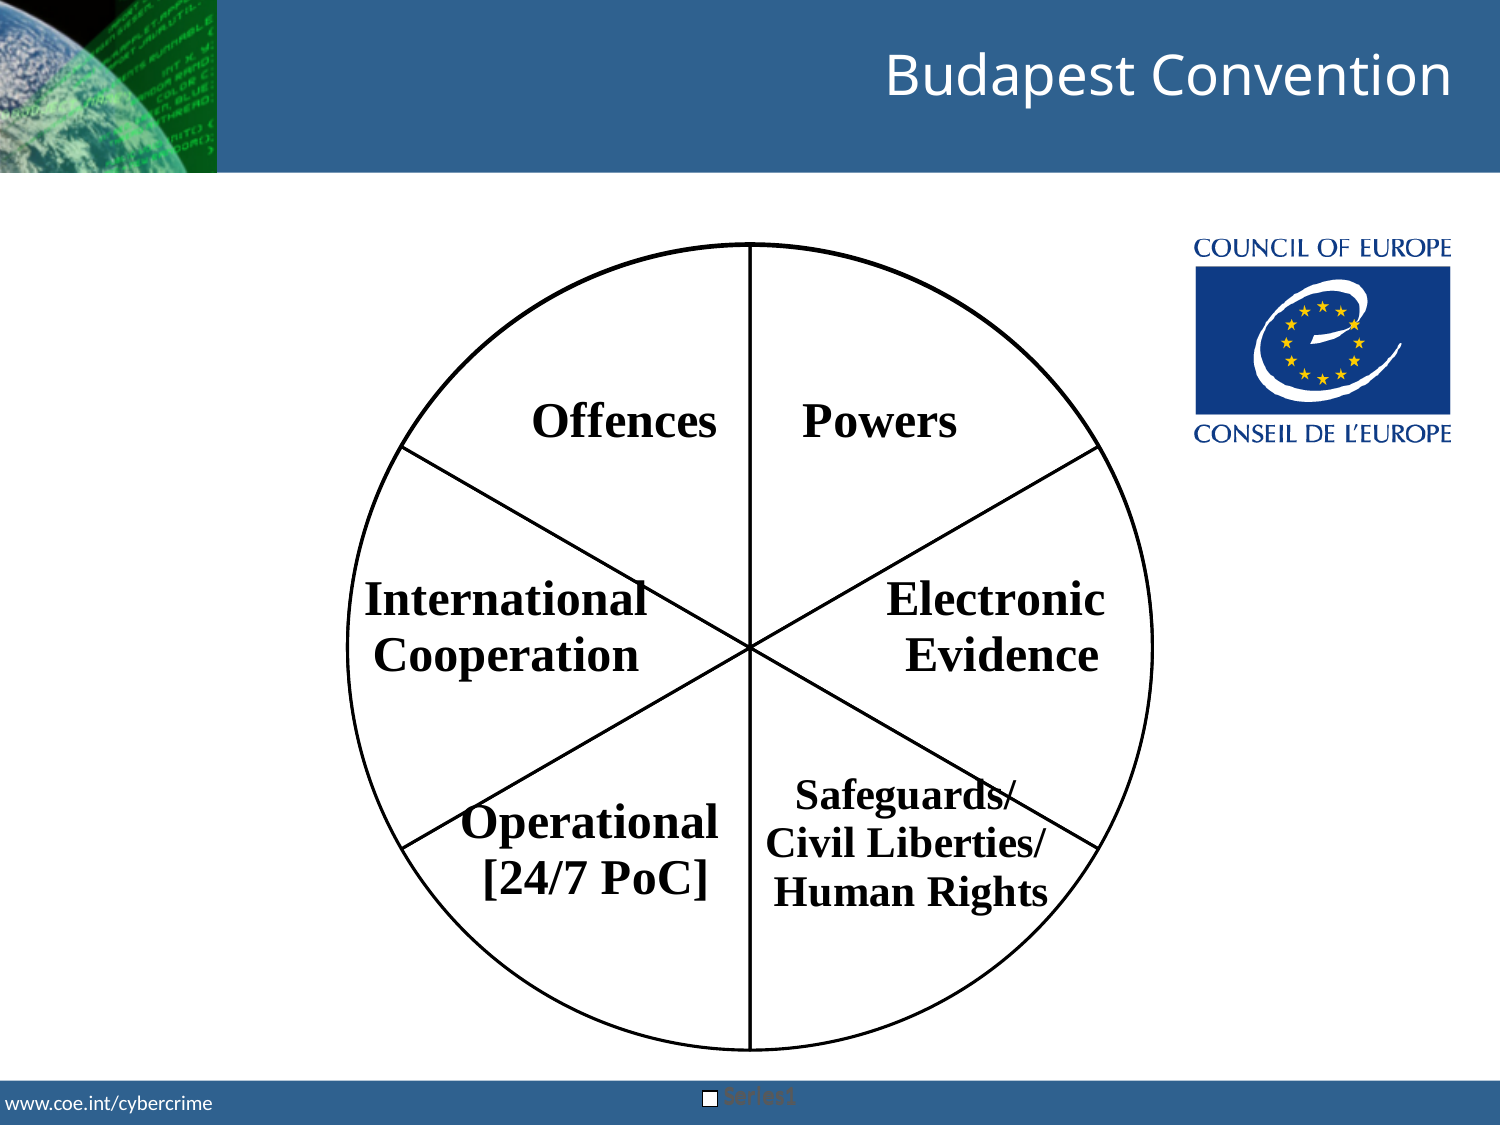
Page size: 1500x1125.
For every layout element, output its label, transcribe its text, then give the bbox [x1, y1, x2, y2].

text_box Budapest Convention [230, 31, 1483, 114]
chart [0, 134, 1500, 1118]
picture [1162, 212, 1482, 467]
picture [0, 0, 217, 134]
